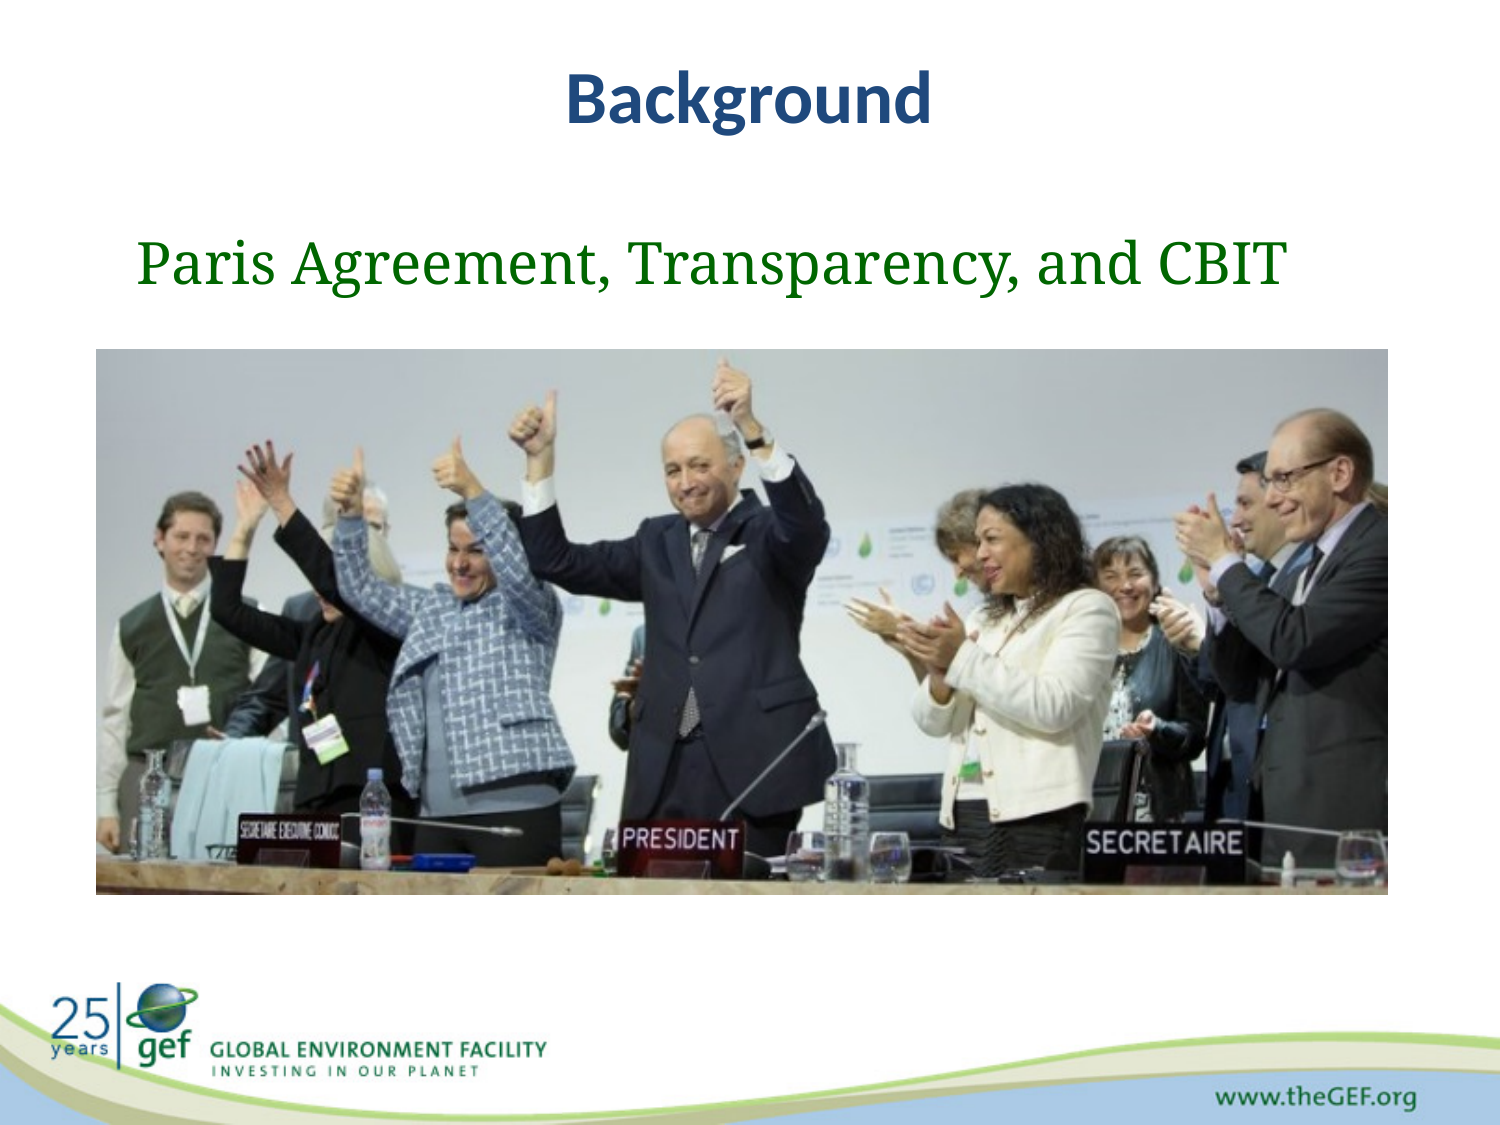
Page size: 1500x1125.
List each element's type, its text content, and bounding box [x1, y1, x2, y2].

title Background [0, 0, 1500, 188]
picture [96, 349, 1388, 896]
text_box Paris Agreement, Transparency, and CBIT [50, 218, 1375, 304]
picture [0, 920, 1500, 1125]
